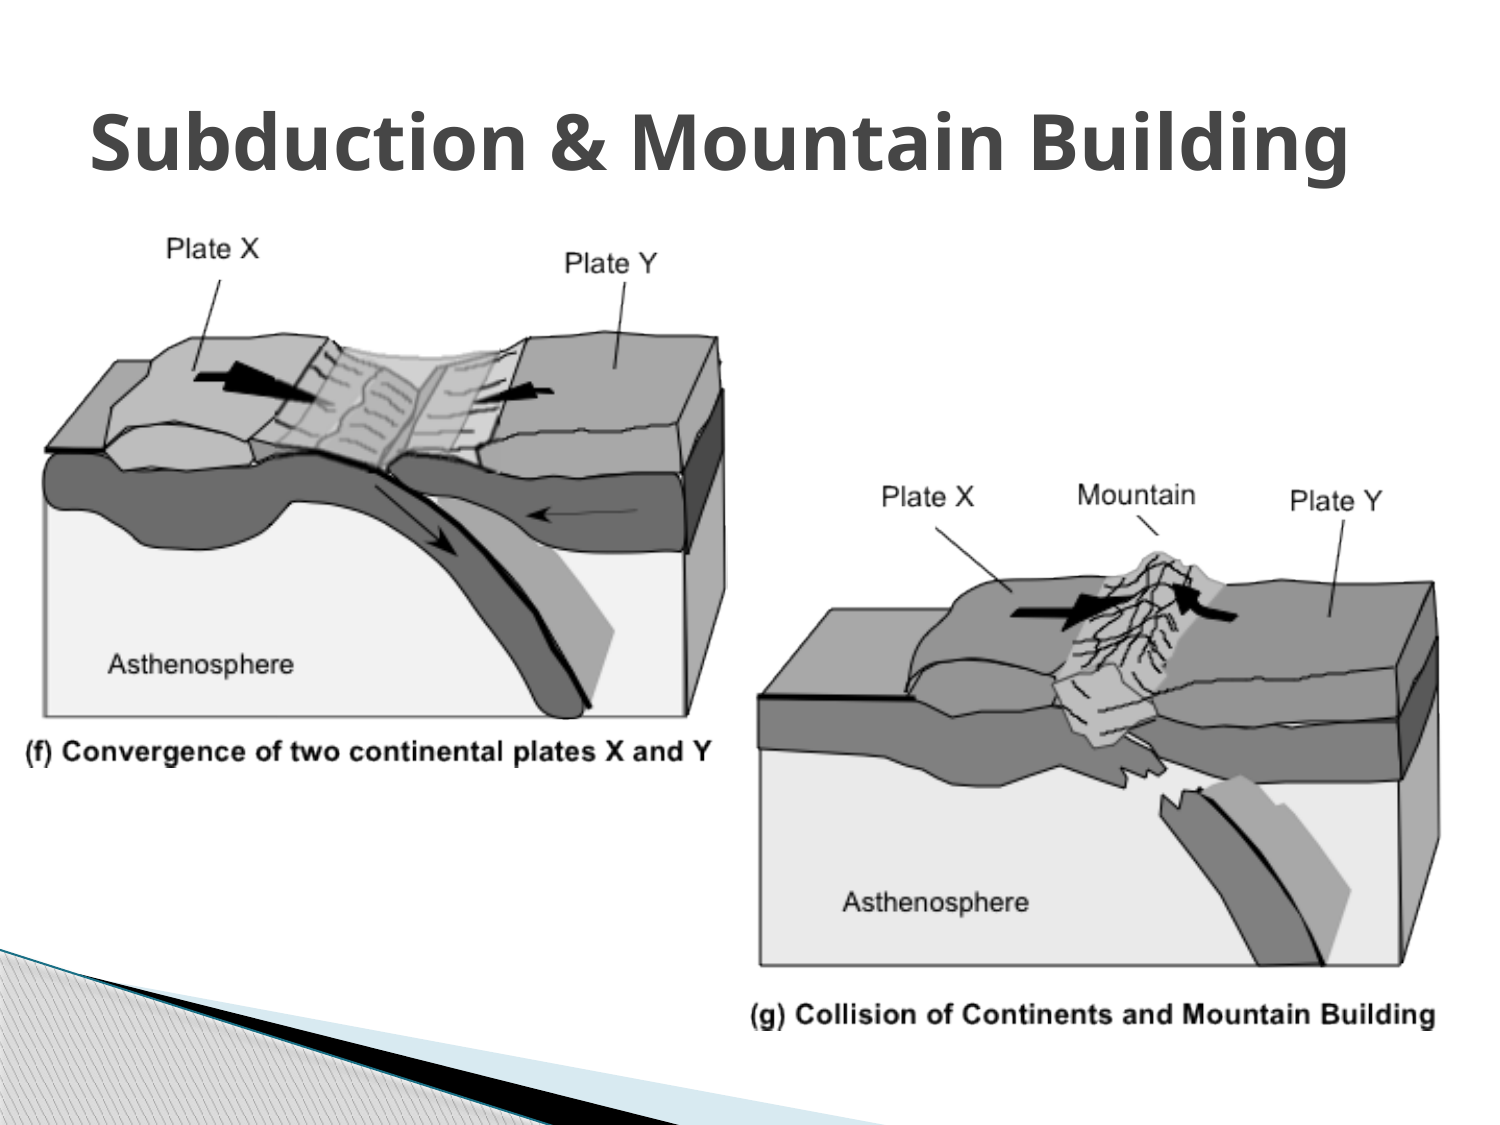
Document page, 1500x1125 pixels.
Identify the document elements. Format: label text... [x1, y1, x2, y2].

picture [25, 232, 728, 769]
title Subduction & Mountain Building [75, 45, 1425, 233]
picture [749, 478, 1444, 1031]
